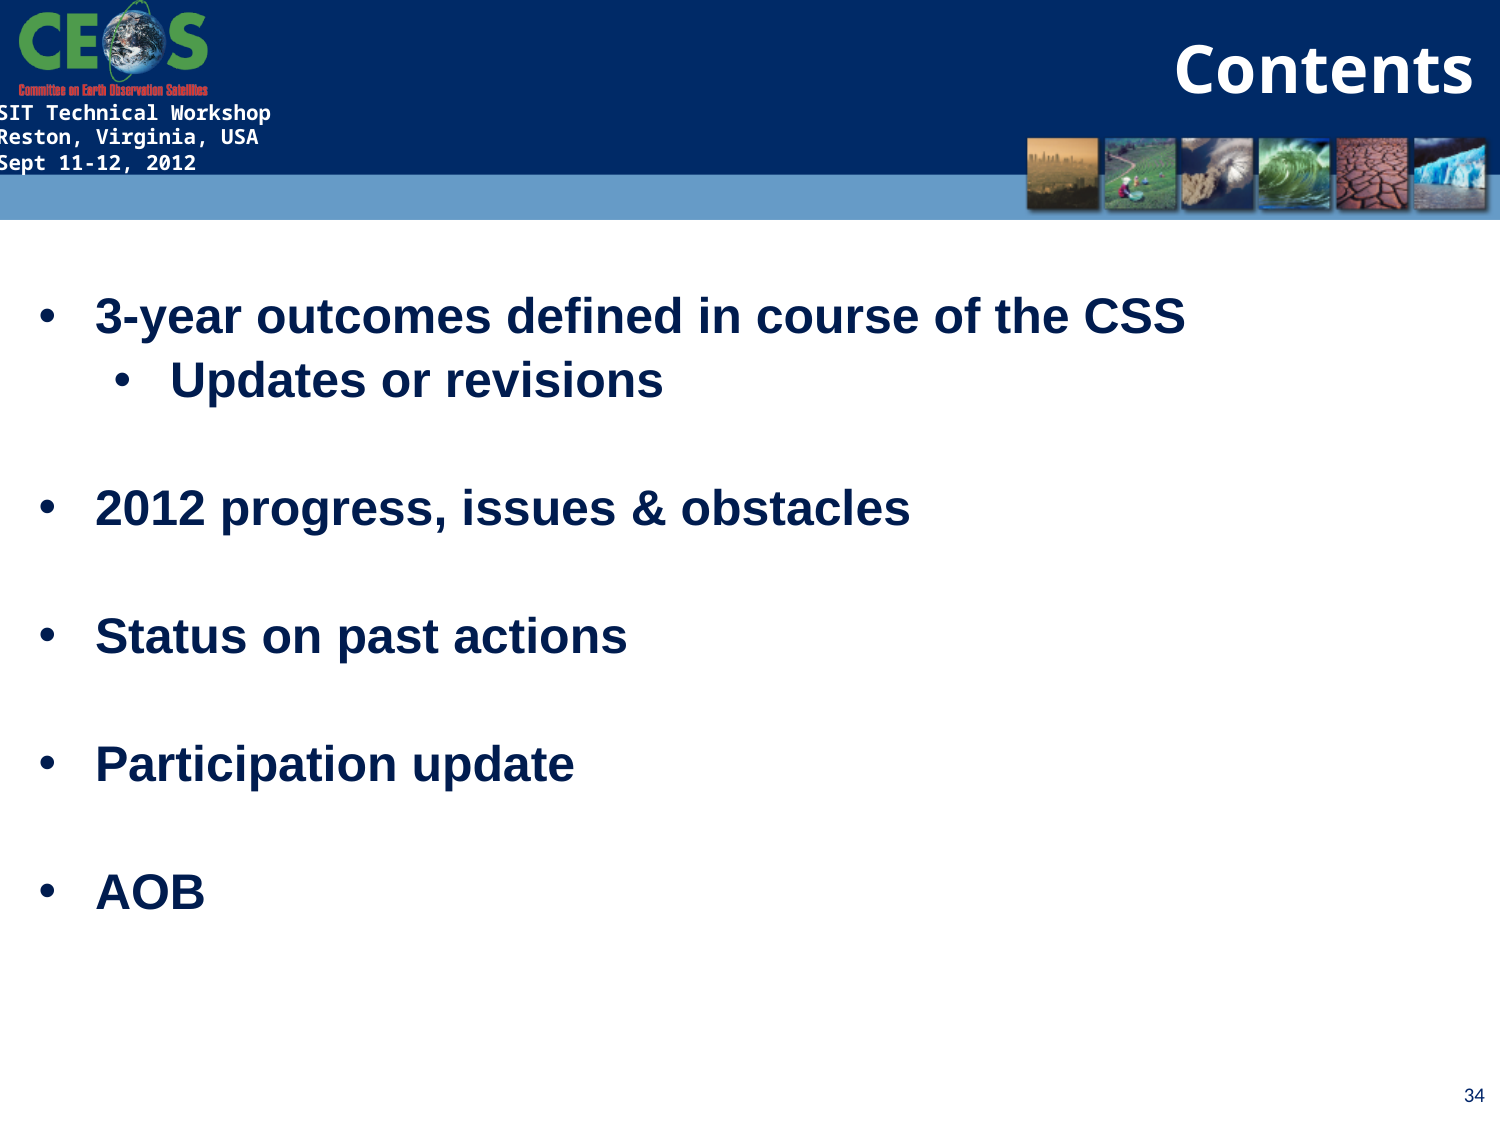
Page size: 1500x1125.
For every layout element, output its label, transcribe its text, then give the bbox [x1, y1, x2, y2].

title Contents [216, 16, 1491, 117]
picture [0, 0, 1500, 220]
slide_number 34 [1473, 1073, 1500, 1125]
text_box 3-year outcomes defined in course of the CSS Updates or revisions 2012 progress, issues & obstacles Status on past actions Participation update AOB [24, 283, 1473, 1125]
